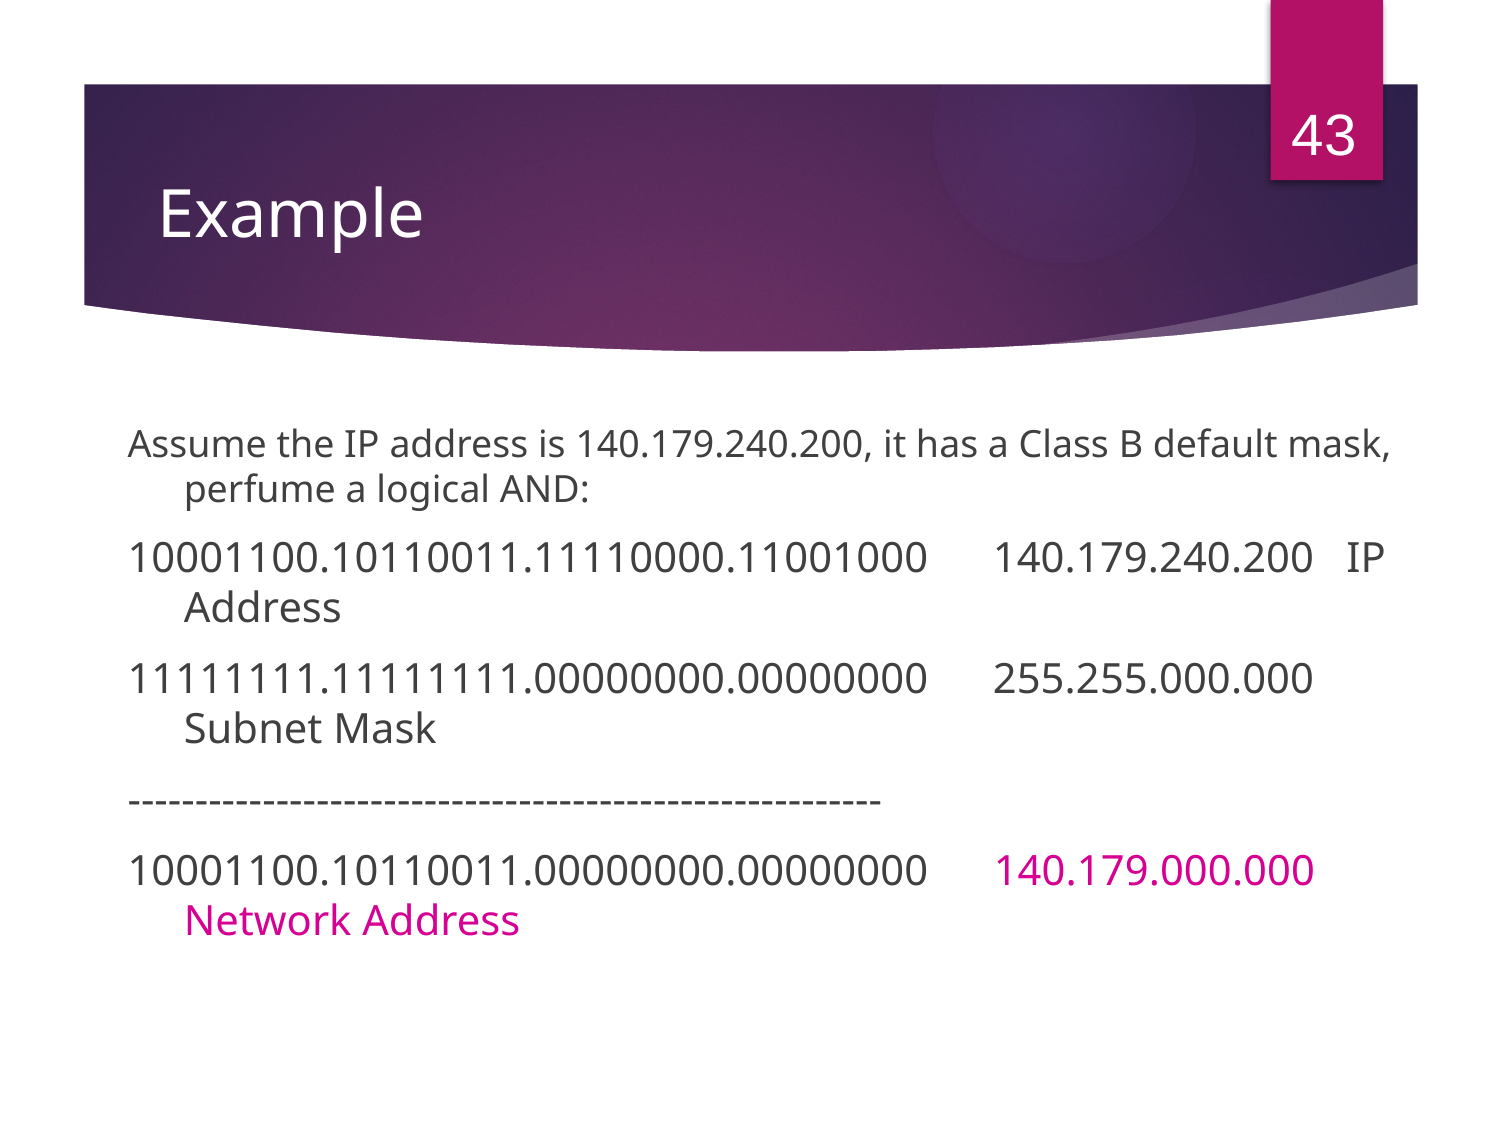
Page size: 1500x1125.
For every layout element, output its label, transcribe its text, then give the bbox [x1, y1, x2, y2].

list Assume the IP address is 140.179.240.200, it has a Class B default mask, perfume a logical AND: 10001100.10110011.11110000.11001000 140.179.240.200 IP Address 11111111.11111111.00000000.00000000 255.255.000.000 Subnet Mask -------------------------------------------------------- 10001100.10110011.00000000.00000000 140.179.000.000 Network Address [112, 412, 1434, 1030]
slide_number 43 [1259, 48, 1390, 175]
title Example [142, 152, 1183, 269]
